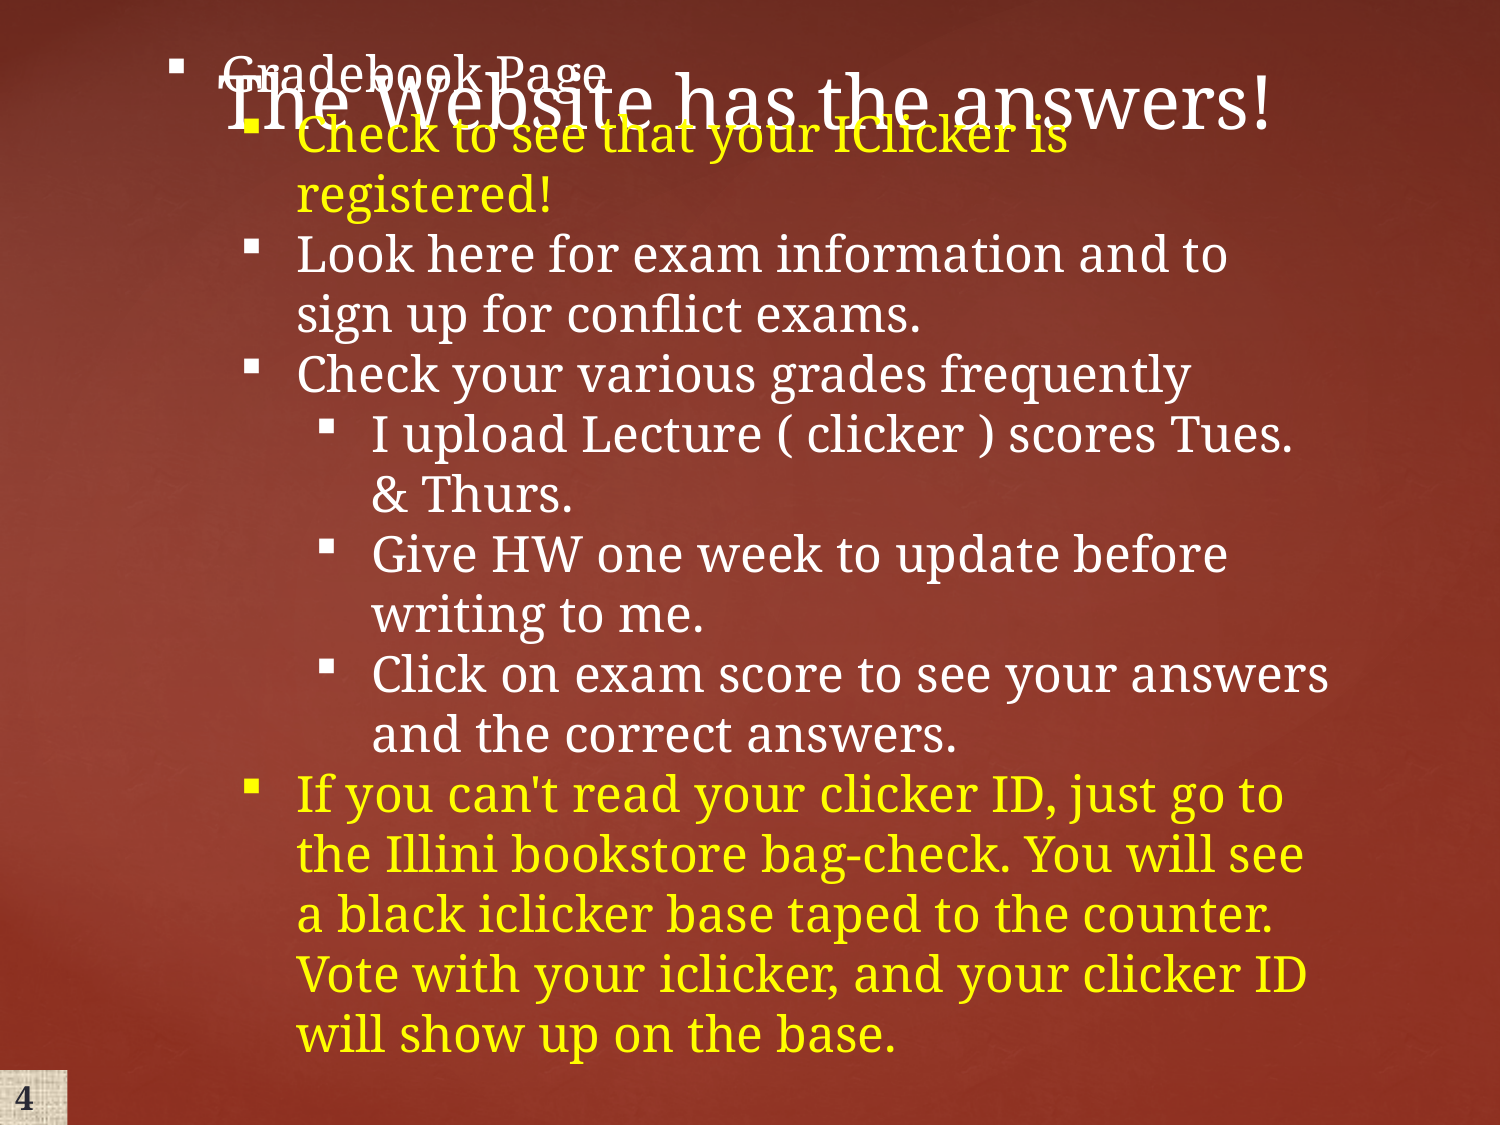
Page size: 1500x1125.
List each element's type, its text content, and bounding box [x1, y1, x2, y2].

text_box 4 [0, 1070, 68, 1125]
title The Website has the answers! [109, 52, 1385, 153]
text_box Gradebook Page Check to see that your IClicker is registered! Look here for exam information and to sign up for conflict exams. Check your various grades frequently I upload Lecture ( clicker ) scores Tues. & Thurs. Give HW one week to update before writing to me. Click on exam score to see your answers and the correct answers. If you can't read your clicker ID, just go to the Illini bookstore bag-check. You will see a black iclicker base taped to the counter. Vote with your iclicker, and your clicker ID will show up on the base. [149, 232, 1350, 1071]
